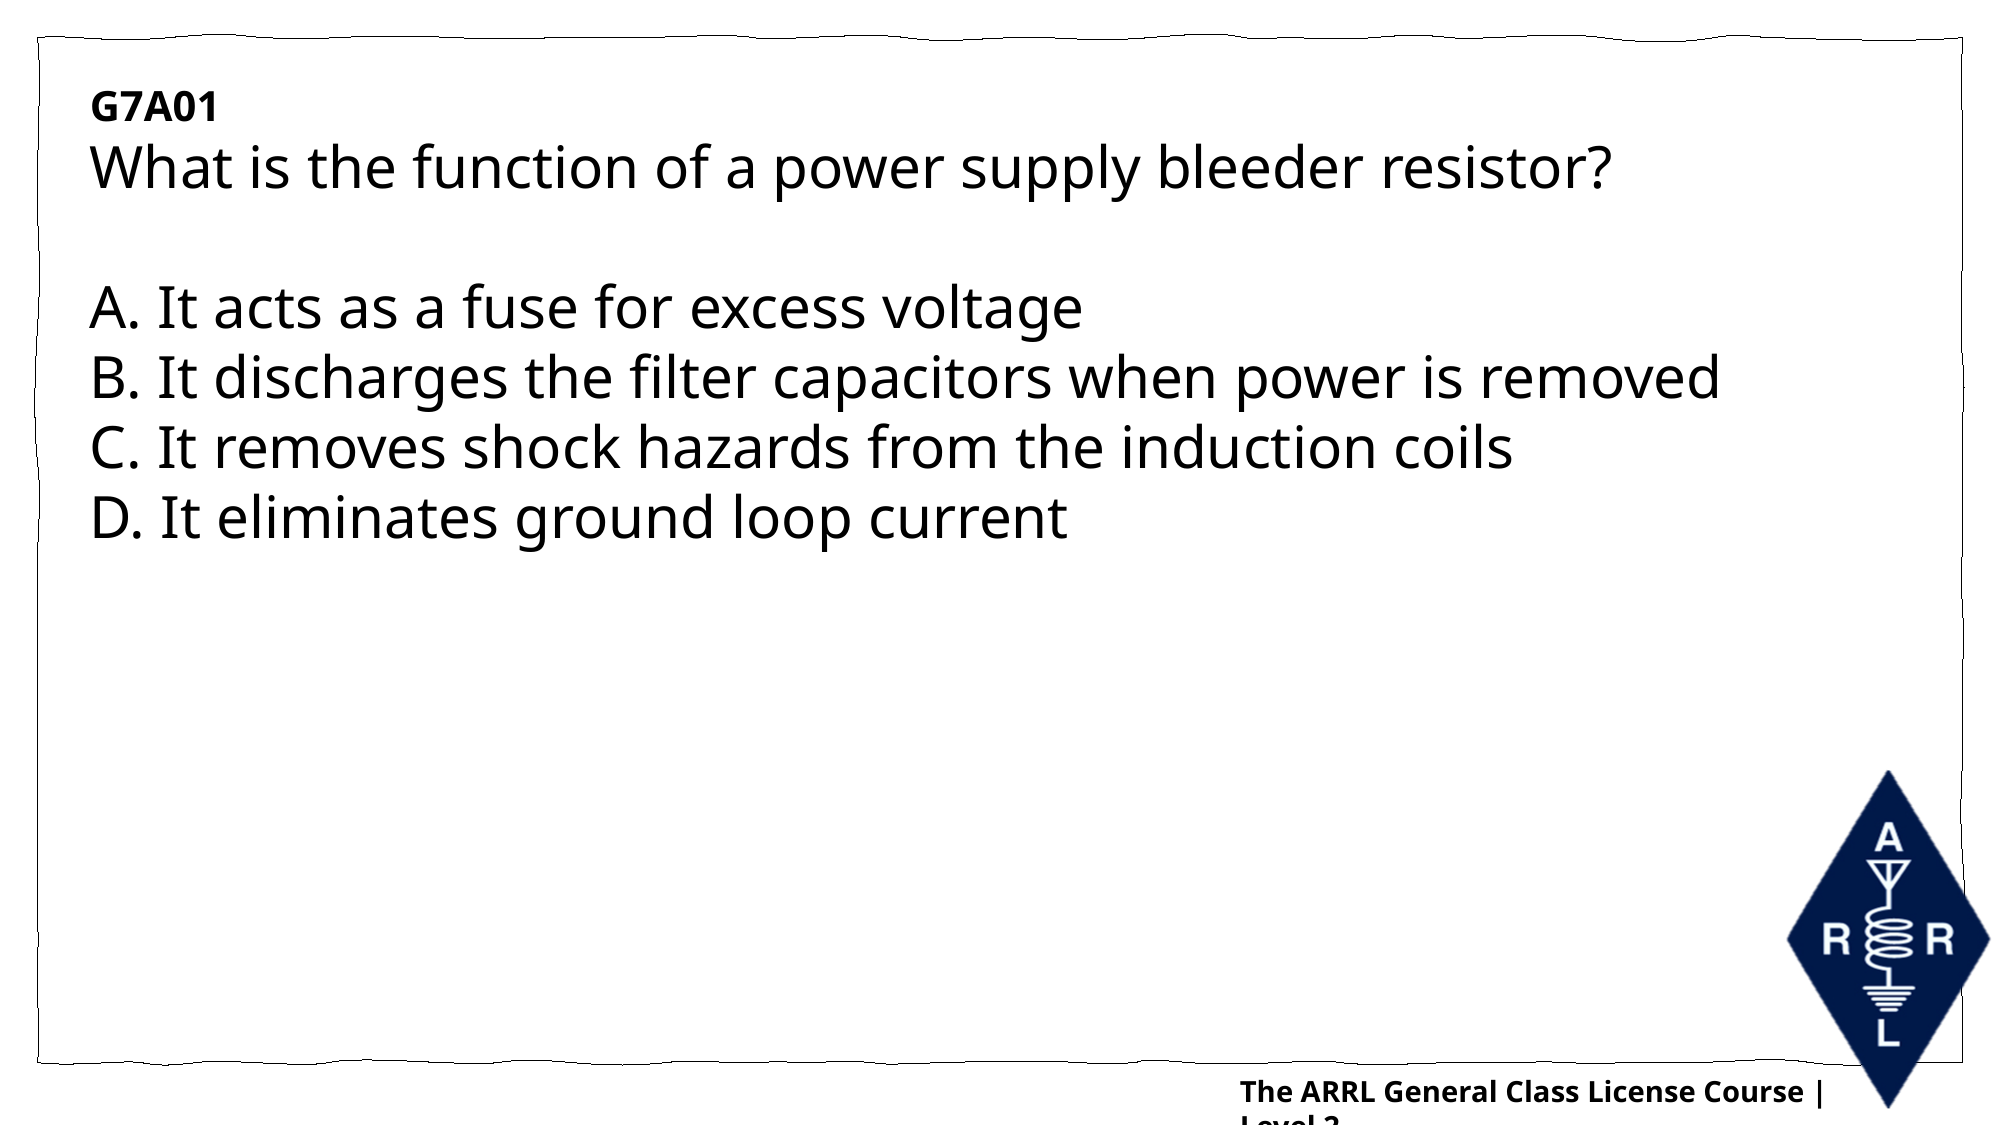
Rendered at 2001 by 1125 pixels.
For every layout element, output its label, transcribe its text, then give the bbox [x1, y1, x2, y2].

picture [1773, 752, 1999, 1125]
text_box G7A01 What is the function of a power supply bleeder resistor? A. It acts as a fuse for excess voltage B. It discharges the filter capacitors when power is removed C. It removes shock hazards from the induction coils D. It eliminates ground loop current [75, 72, 1850, 558]
